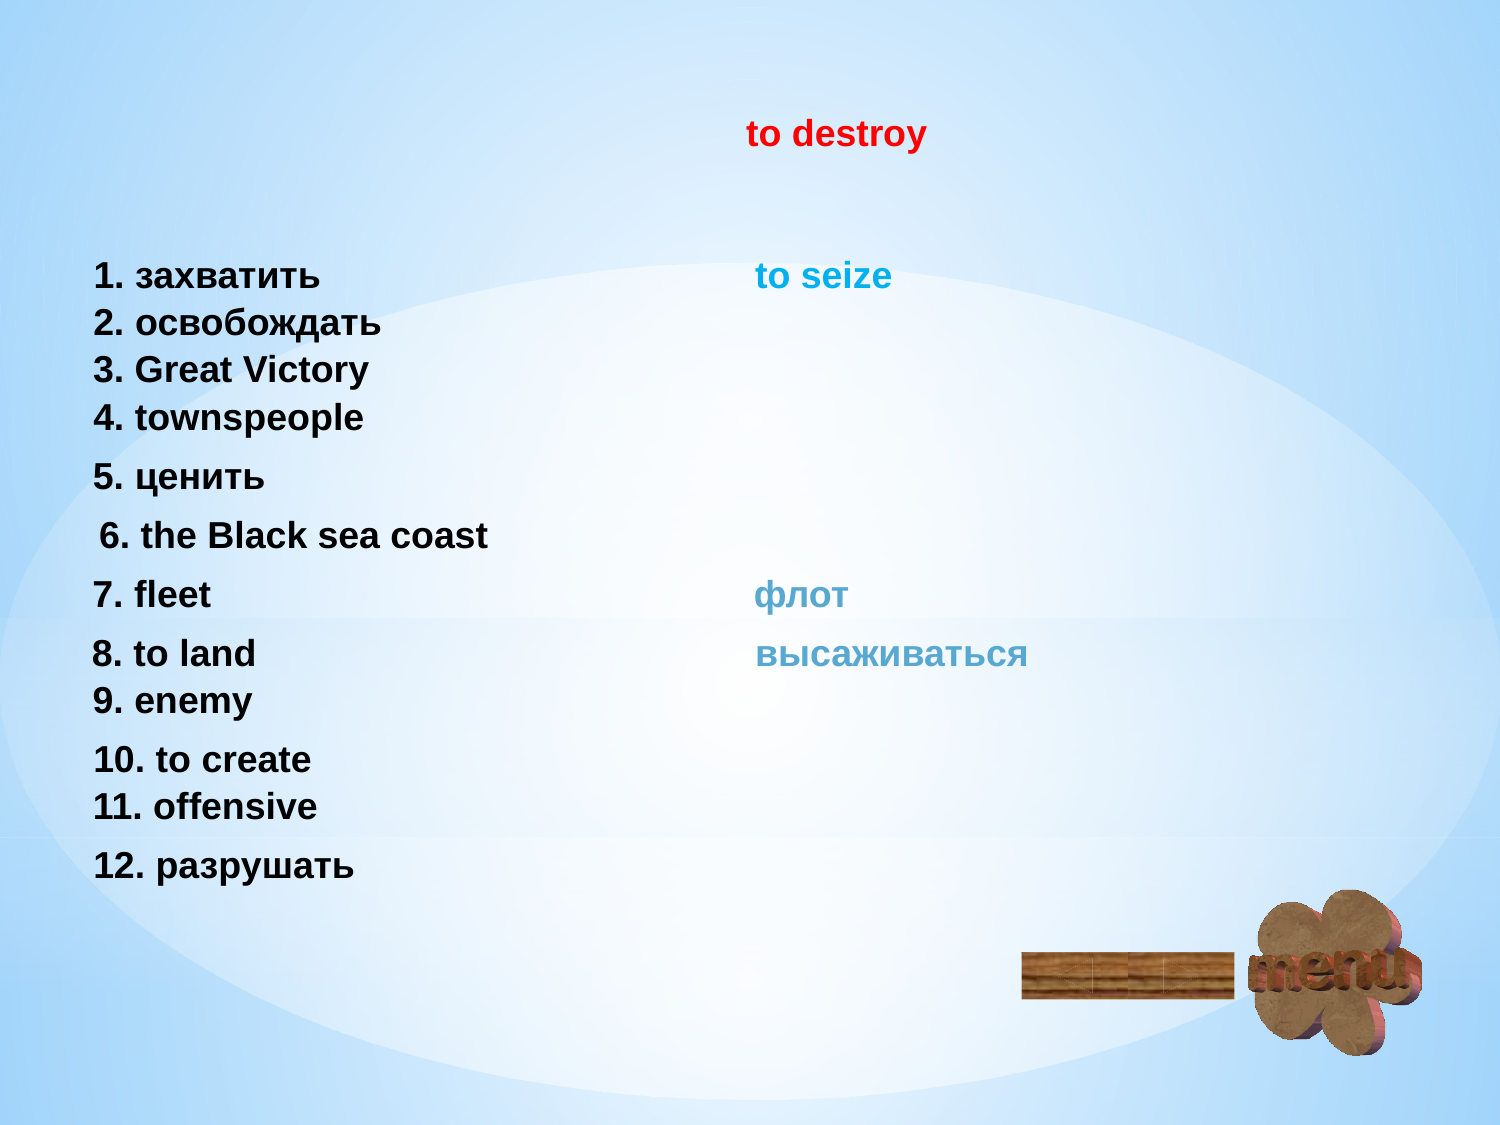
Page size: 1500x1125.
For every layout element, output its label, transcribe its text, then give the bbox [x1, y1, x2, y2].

text_box 4. townspeople [78, 385, 409, 446]
text_box флот [739, 562, 865, 623]
text_box 10. to create [78, 727, 409, 788]
text_box 9. enemy [77, 668, 268, 729]
text_box to destroy [731, 101, 943, 162]
text_box [1128, 952, 1204, 1000]
text_box to seize [740, 243, 1412, 304]
text_box 12. разрушать [78, 834, 409, 894]
text_box 6. the Black sea coast [84, 503, 504, 609]
text_box 7. fleet [77, 562, 258, 621]
picture [1210, 822, 1462, 1125]
text_box 5. ценить [78, 444, 281, 504]
text_box 1. захватить [78, 243, 336, 290]
text_box 8. to land [77, 621, 407, 682]
text_box [1021, 952, 1128, 1000]
text_box 3. Great Victory [78, 337, 385, 385]
text_box 2. освобождать [78, 290, 409, 351]
text_box 11. offensive [78, 774, 333, 834]
text_box [336, 278, 609, 340]
text_box высаживаться [740, 621, 1044, 682]
